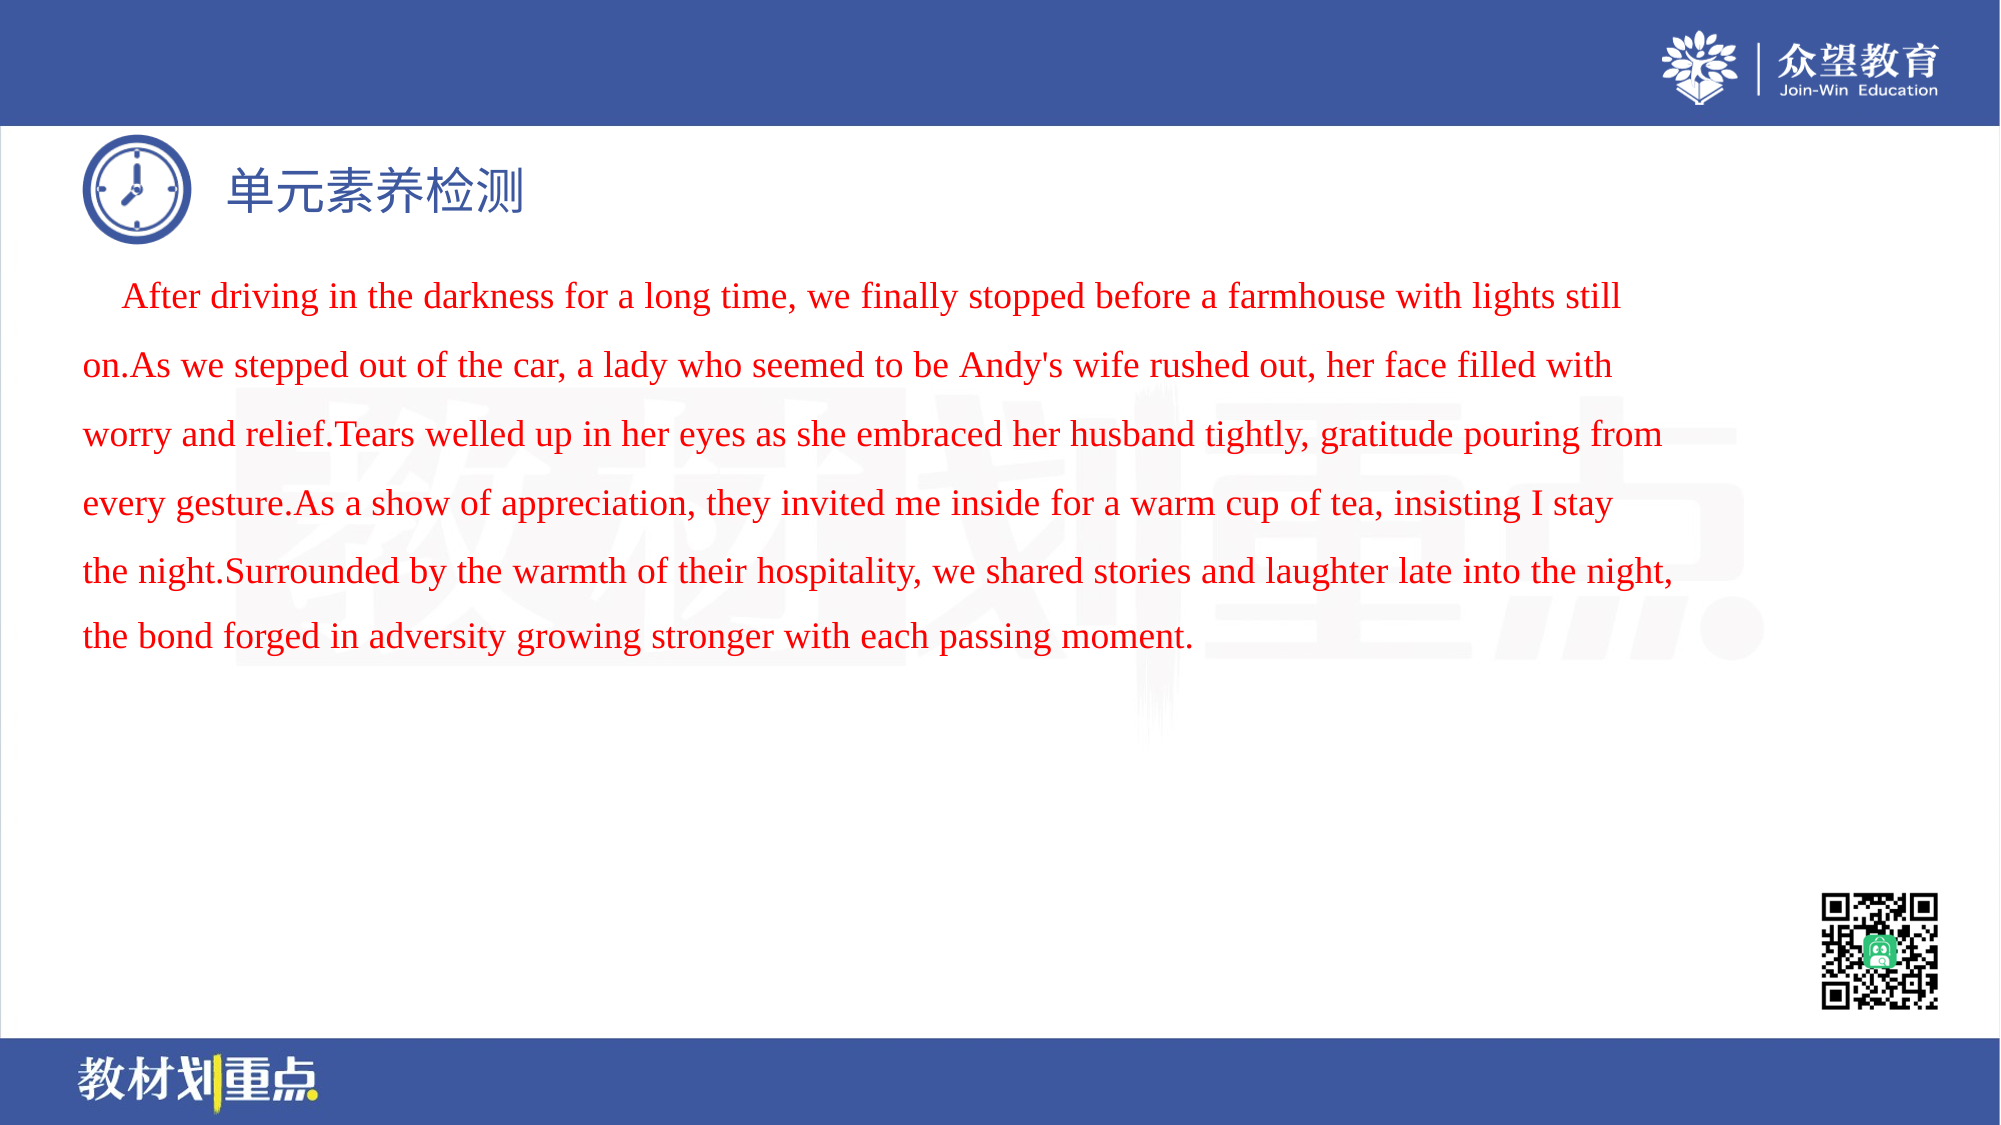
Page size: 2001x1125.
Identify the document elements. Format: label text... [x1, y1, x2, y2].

text_box After driving in the darkness for a long time, we finally stopped before a farmhouse with lights still on.As we stepped out of the car, a lady who seemed to be Andy's wife rushed out, her face filled with worry and relief.Tears welled up in her eyes as she embraced her husband tightly, gratitude pouring from every gesture.As a show of appreciation, they invited me inside for a warm cup of tea, insisting I stay the night.Surrounded by the warmth of their hospitality, we shared stories and laughter late into the night, the bond forged in adversity growing stronger with each passing moment. [82, 247, 1817, 649]
picture [0, 0, 2000, 1125]
